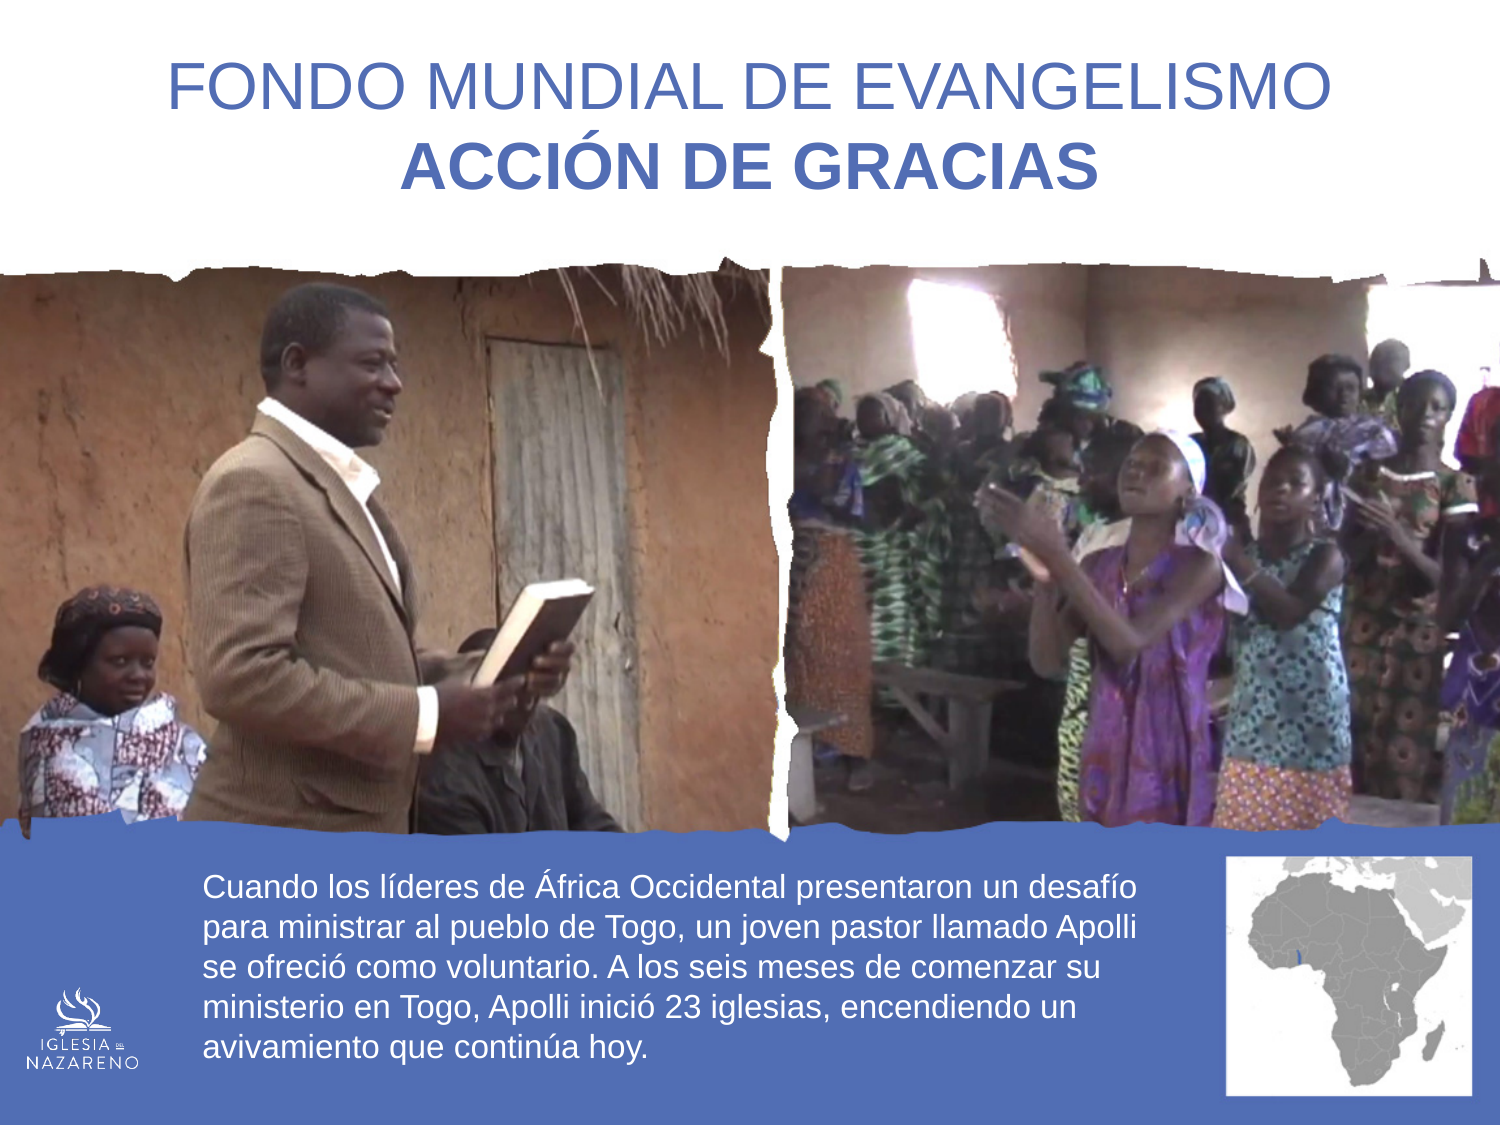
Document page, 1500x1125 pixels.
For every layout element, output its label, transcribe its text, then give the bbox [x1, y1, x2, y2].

text_box Cuando los líderes de África Occidental presentaron un desafío para ministrar al pueblo de Togo, un joven pastor llamado Apolli se ofreció como voluntario. A los seis meses de comenzar su ministerio en Togo, Apolli inició 23 iglesias, encendiendo un avivamiento que continúa hoy. [187, 857, 1188, 1073]
text_box Fondo Mundial de Evangelismo Acción de Gracias [12, 35, 1488, 211]
picture [0, 0, 1500, 1125]
